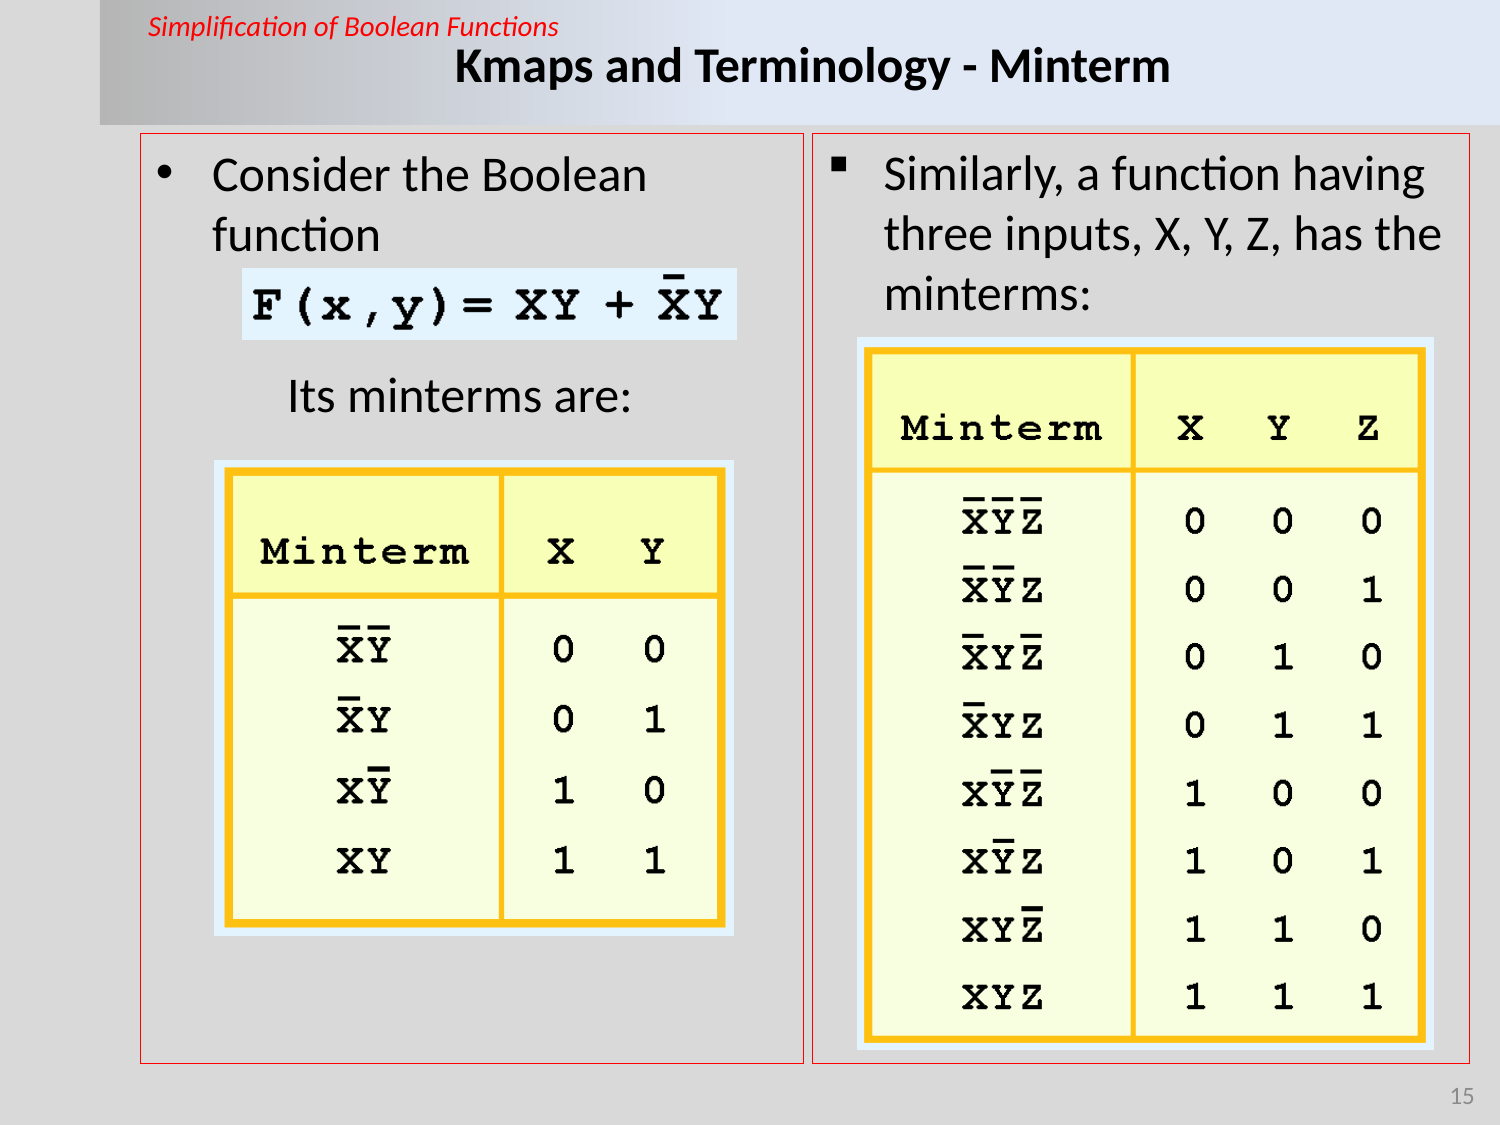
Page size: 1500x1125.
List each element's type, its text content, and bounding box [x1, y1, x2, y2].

list Consider the Boolean function Its minterms are: [140, 133, 804, 1064]
picture [856, 337, 1434, 1050]
picture [213, 460, 734, 936]
picture [242, 267, 737, 340]
text_box Simplification of Boolean Functions [133, 0, 623, 50]
title Kmaps and Terminology - Minterm [200, 0, 1425, 125]
text_box Similarly, a function having three inputs, X, Y, Z, has the minterms: [812, 133, 1470, 1064]
